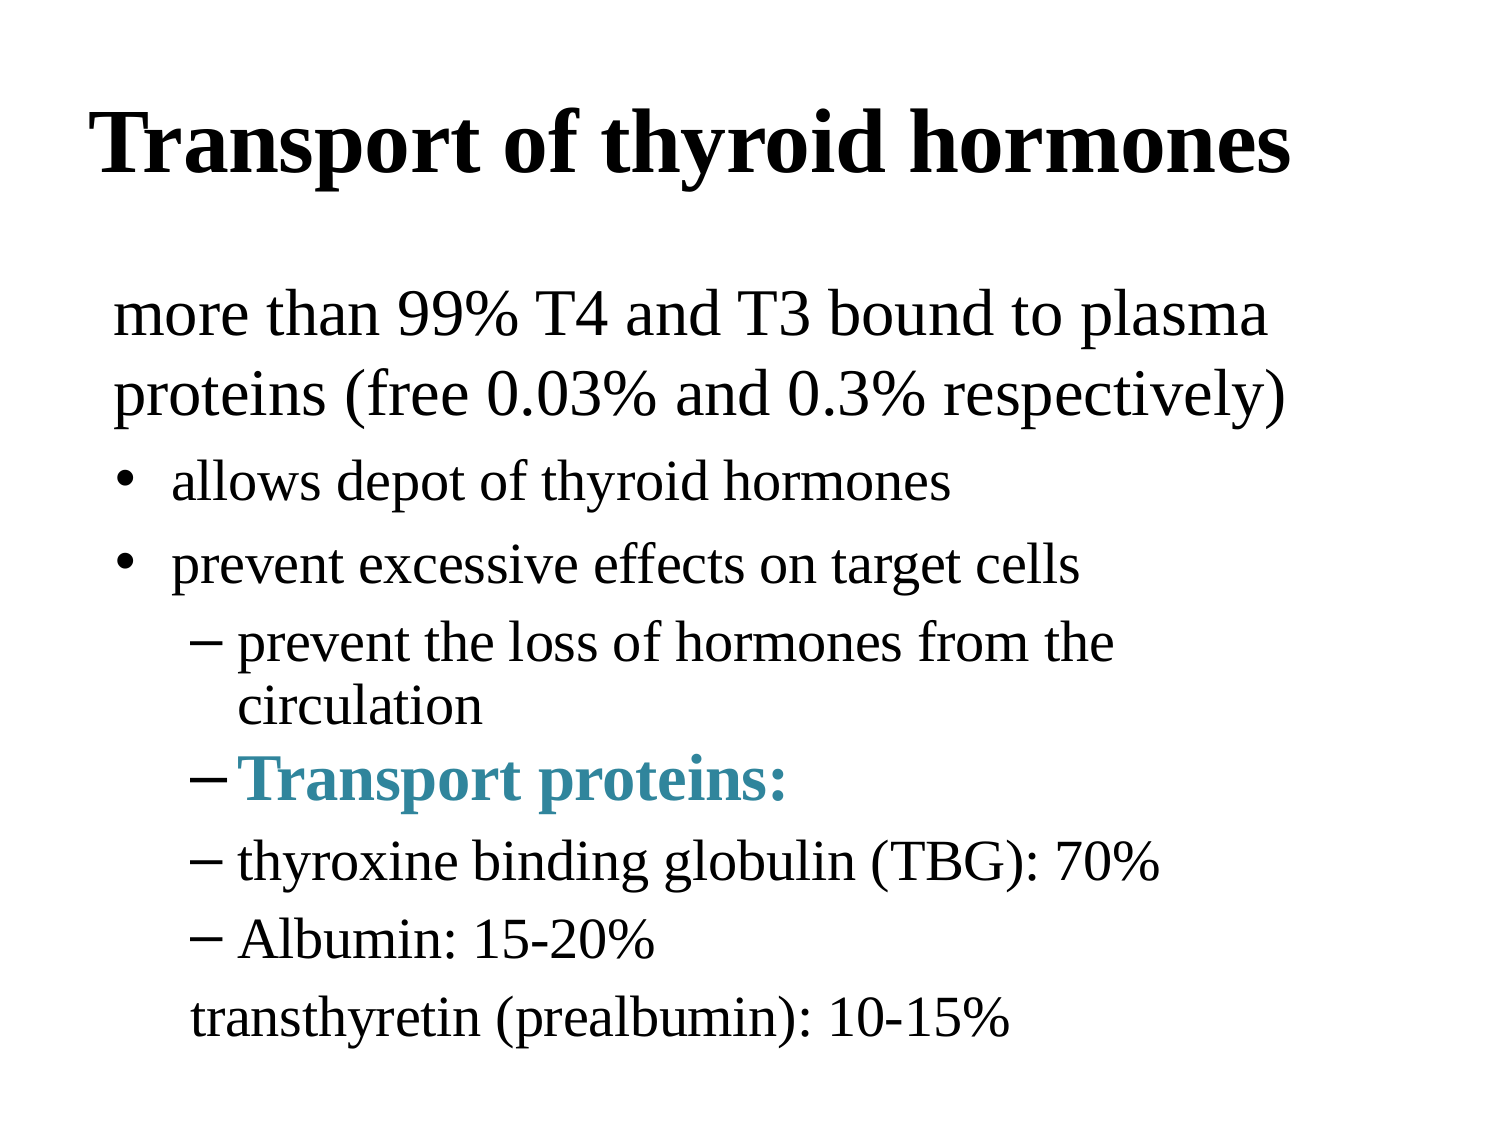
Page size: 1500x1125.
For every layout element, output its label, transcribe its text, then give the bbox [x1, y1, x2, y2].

title Transport of thyroid hormones [88, 78, 1412, 303]
text_box more than 99% T4 and T3 bound to plasma proteins (free 0.03% and 0.3% respectively) allows depot of thyroid hormones prevent excessive effects on target cells prevent the loss of hormones from the circulation Transport proteins: thyroxine binding globulin (ТBG): 70% Albumin: 15-20% transthyretin (prealbumin): 10-15% [113, 257, 1361, 1048]
